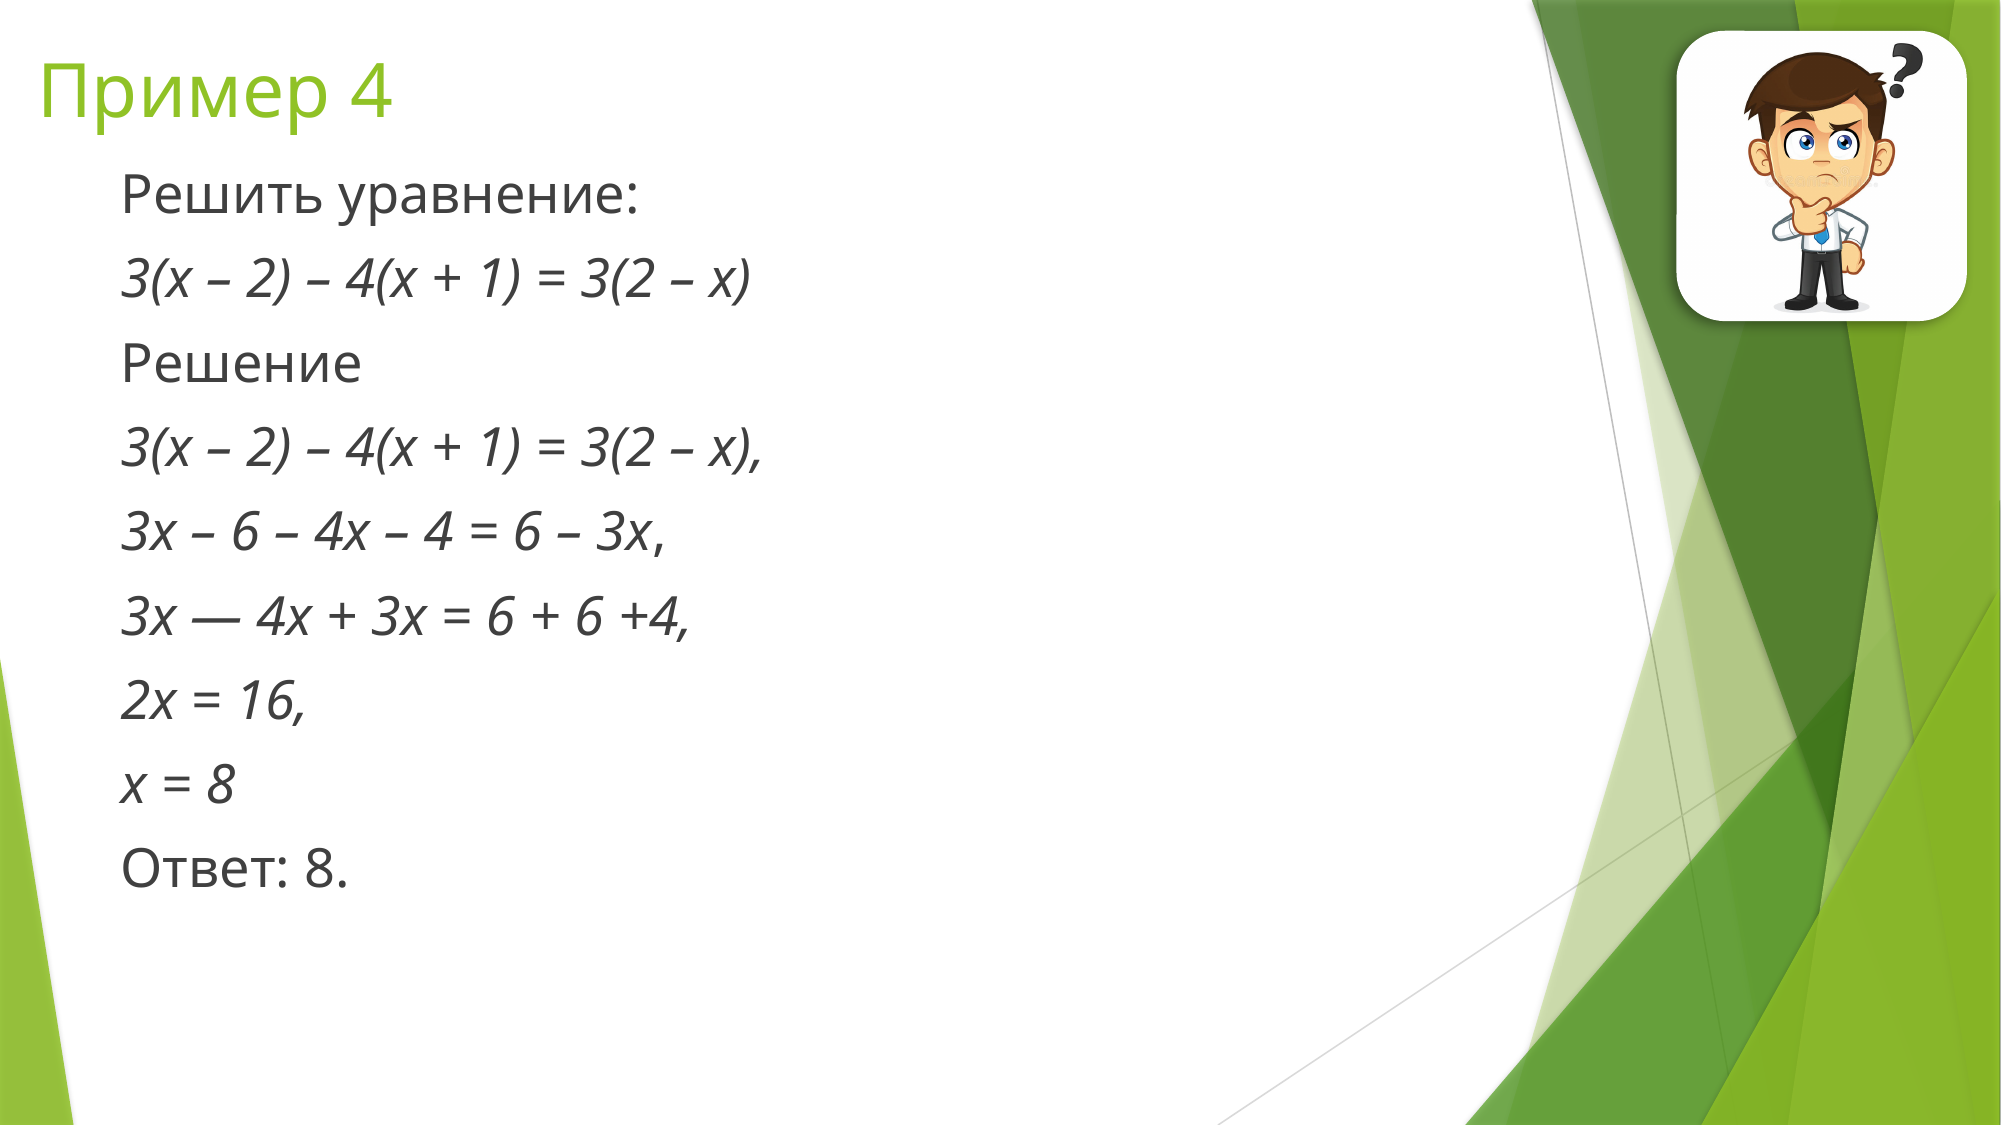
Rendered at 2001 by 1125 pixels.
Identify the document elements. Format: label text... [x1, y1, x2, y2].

title Пример 4 [22, 34, 1433, 252]
picture [1675, 30, 1968, 322]
list Решить уравнение: 3(х – 2) – 4(х + 1) = 3(2 – х) Решение 3(х – 2) – 4(х + 1) = 3(2 – х), 3х – 6 – 4х – 4 = 6 – 3х, 3х — 4х + 3х = 6 + 6 +4, 2х = 16, х = 8 Ответ: 8. [105, 152, 1522, 911]
